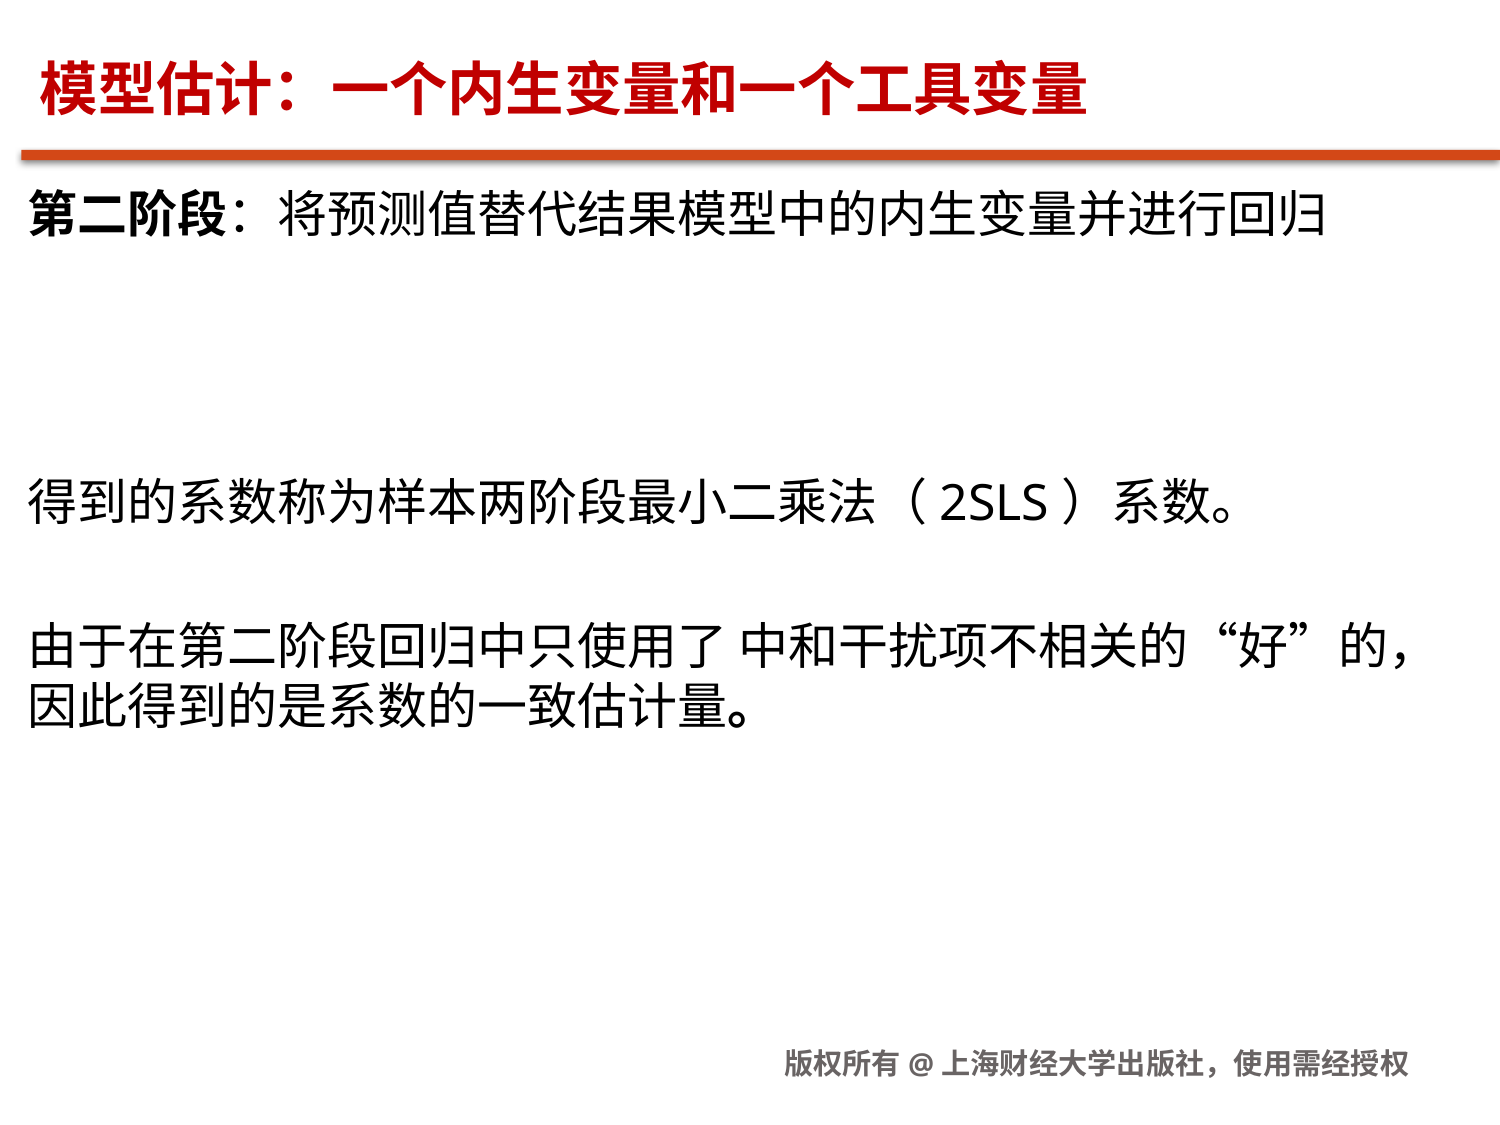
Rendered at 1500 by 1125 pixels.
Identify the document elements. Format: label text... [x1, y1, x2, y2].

footer 版权所有@上海财经大学出版社，使用需经授权 [690, 1025, 1500, 1100]
title 模型估计：一个内生变量和一个工具变量 [24, 50, 1450, 138]
